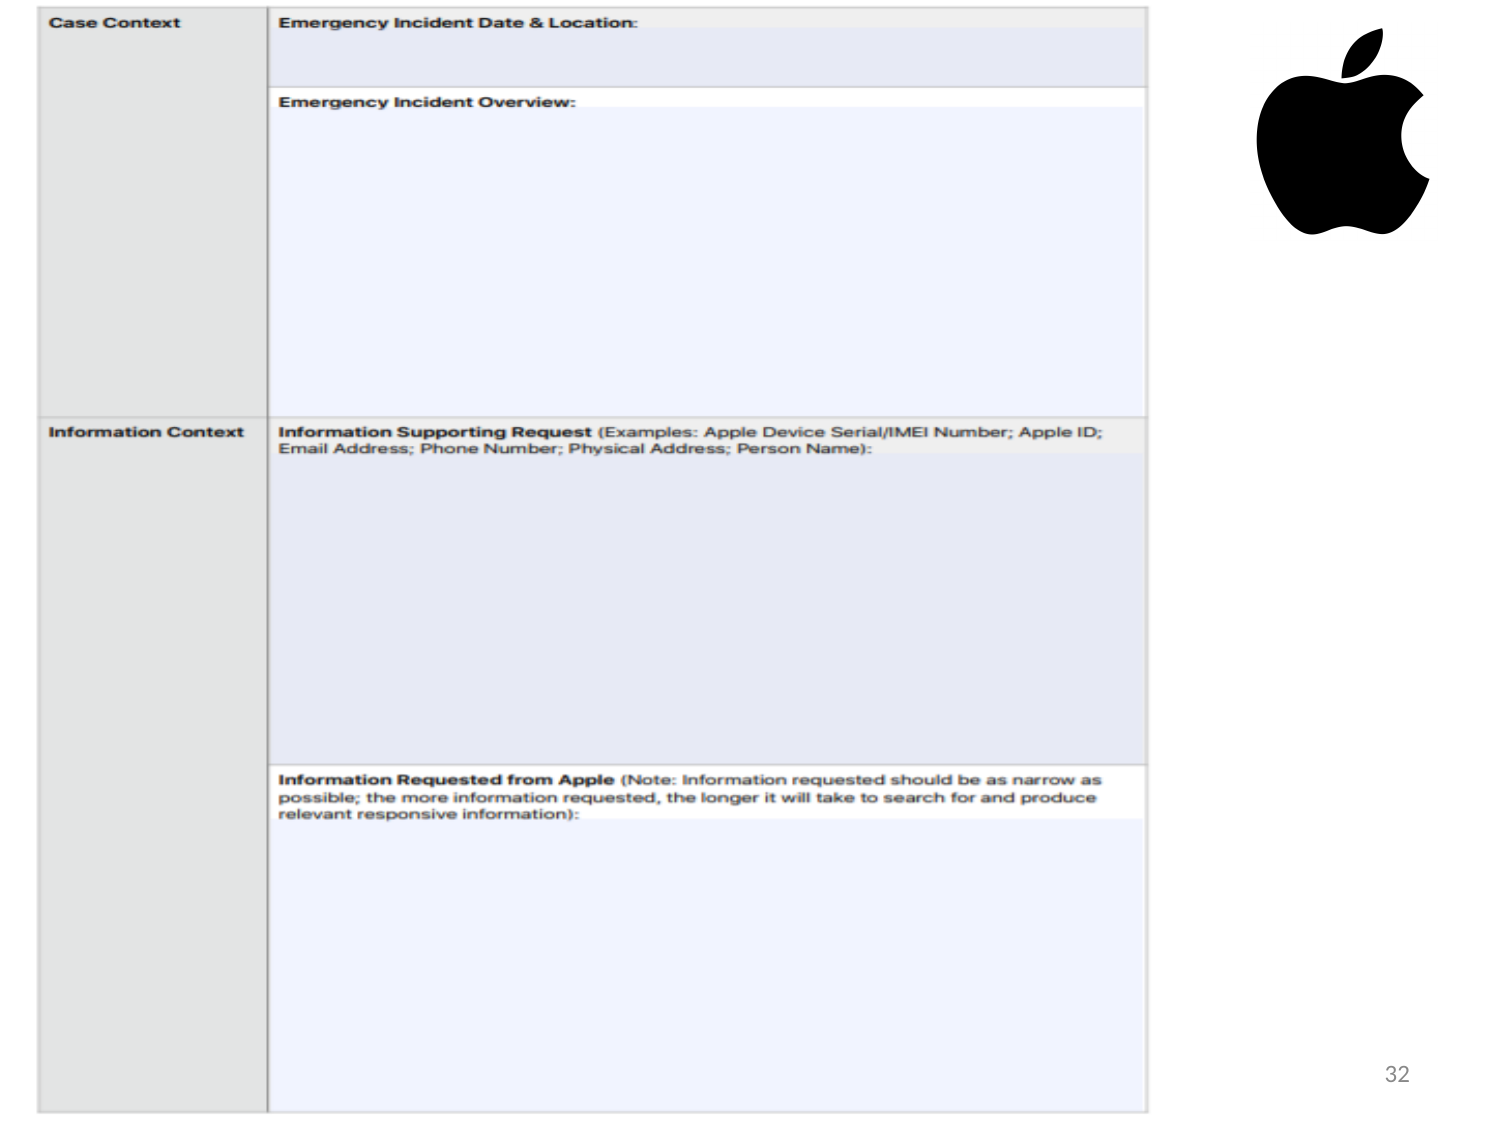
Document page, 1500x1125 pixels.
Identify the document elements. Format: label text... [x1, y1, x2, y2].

picture [29, 0, 1174, 1125]
picture [1249, 22, 1438, 241]
slide_number 32 [1178, 1042, 1425, 1103]
